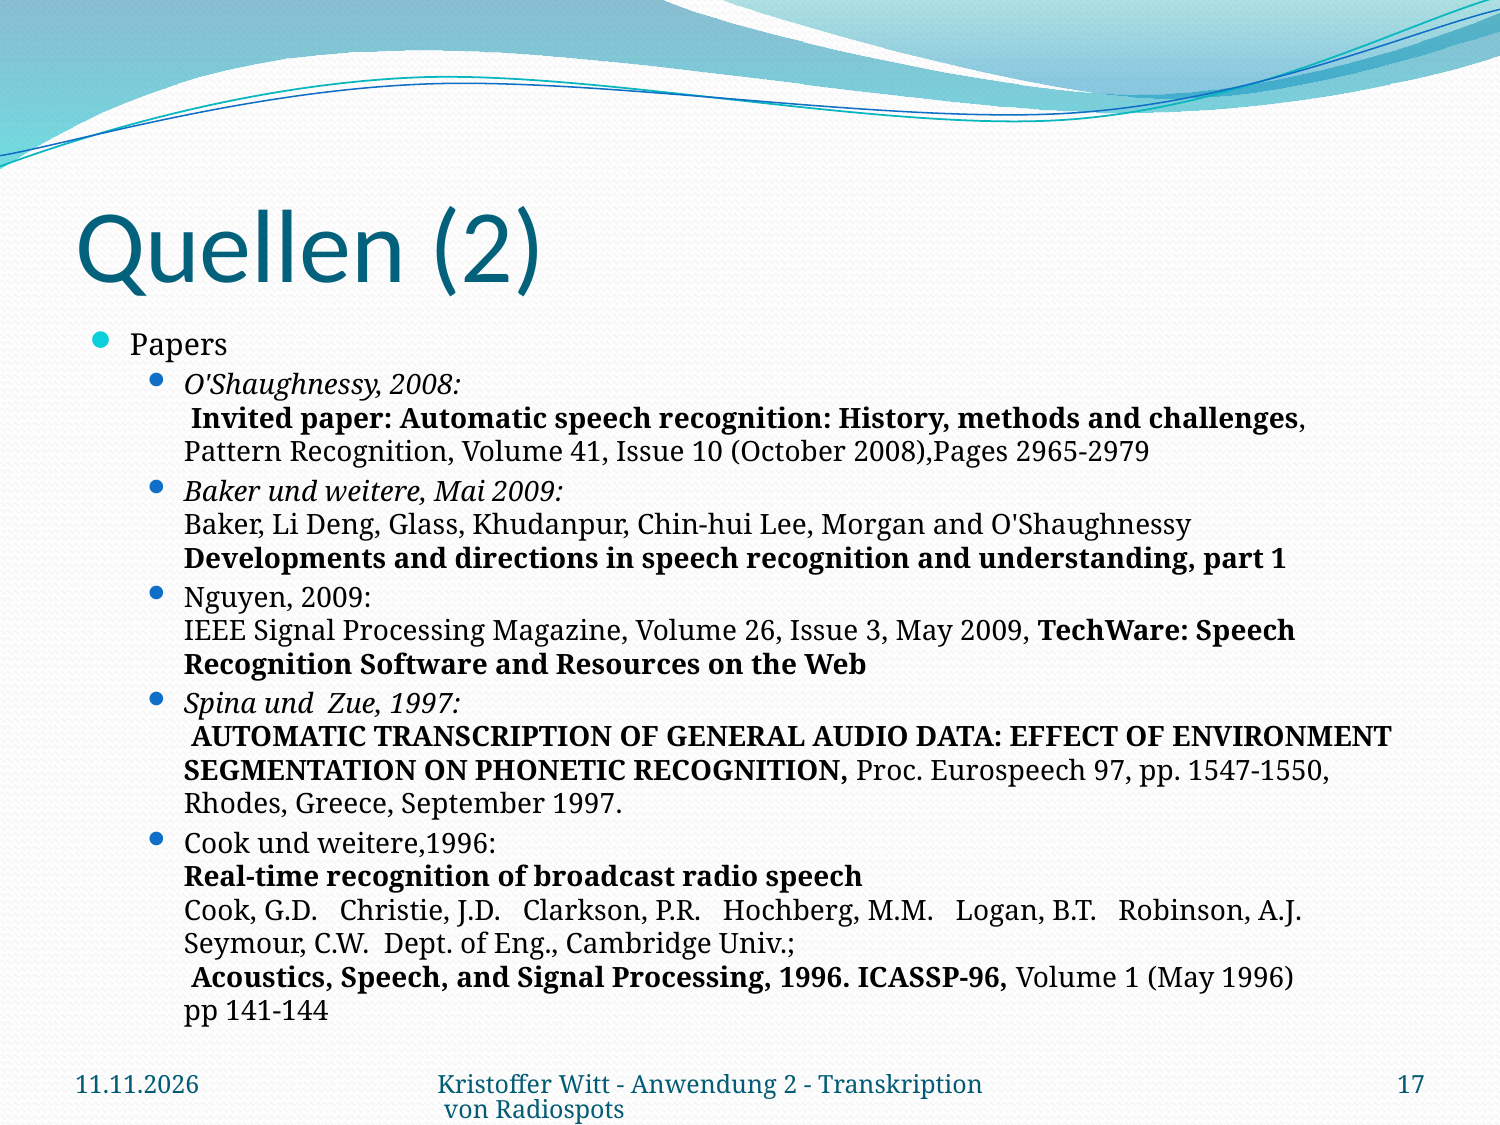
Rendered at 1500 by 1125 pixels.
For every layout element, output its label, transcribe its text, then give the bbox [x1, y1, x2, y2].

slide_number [75, 1042, 425, 1103]
footer Kristoffer Witt - Anwendung 2 - Transkription von Radiospots [437, 1042, 988, 1103]
title Quellen (2) [75, 115, 1425, 303]
slide_number 17 [1299, 1042, 1425, 1103]
list Papers O'Shaughnessy, 2008: Invited paper: Automatic speech recognition: History, methods and challenges, Pattern Recognition, Volume 41, Issue 10 (October 2008),Pages 2965-2979 Baker und weitere, Mai 2009: Baker, Li Deng, Glass, Khudanpur, Chin-hui Lee, Morgan and O'Shaughnessy Developments and directions in speech recognition and understanding, part 1 Nguyen, 2009: IEEE Signal Processing Magazine, Volume 26, Issue 3, May 2009, TechWare: Speech Recognition Software and Resources on the Web Spina und Zue, 1997: AUTOMATIC TRANSCRIPTION OF GENERAL AUDIO DATA: EFFECT OF ENVIRONMENT SEGMENTATION ON PHONETIC RECOGNITION, Proc. Eurospeech 97, pp. 1547-1550, Rhodes, Greece, September 1997. Cook und weitere,1996: Real-time recognition of broadcast radio speech Cook, G.D. Christie, J.D. Clarkson, P.R. Hochberg, M.M. Logan, B.T. Robinson, A.J. Seymour, C.W. Dept. of Eng., Cambridge Univ.; Acoustics, Speech, and Signal Processing, 1996. ICASSP-96, Volume 1 (May 1996) pp 141-144 [75, 317, 1425, 1038]
